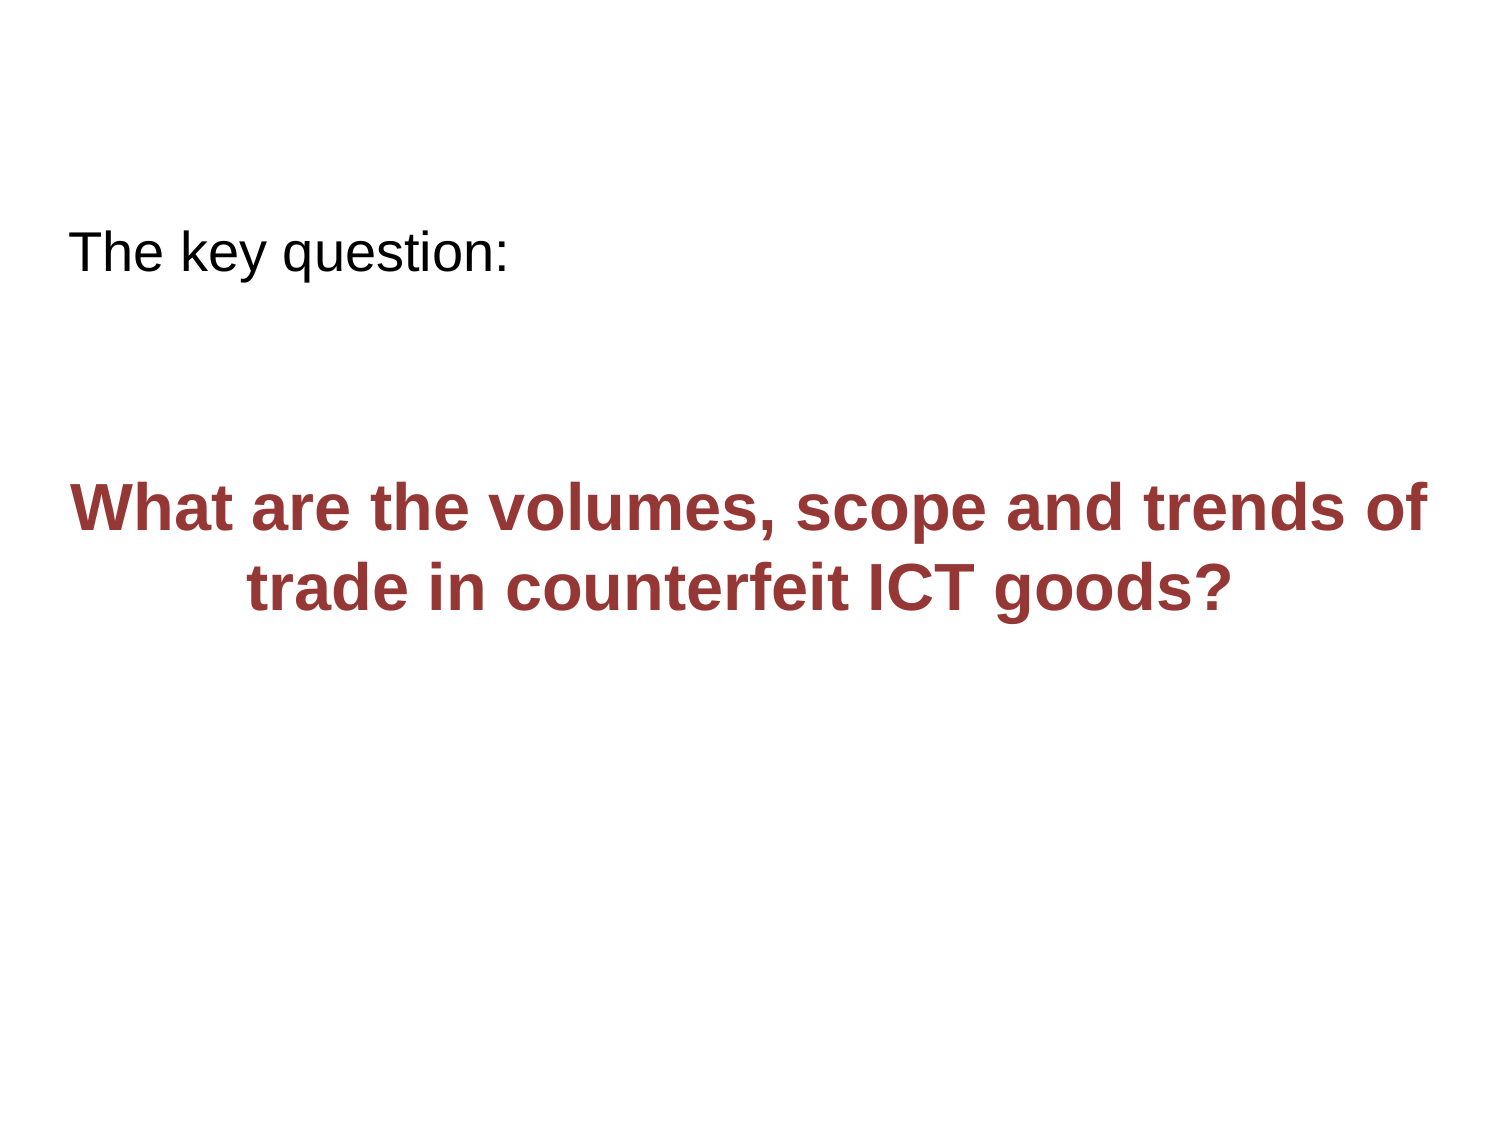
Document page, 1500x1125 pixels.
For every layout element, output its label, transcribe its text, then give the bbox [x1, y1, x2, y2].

text_box What are the volumes, scope and trends of trade in counterfeit ICT goods? [41, 456, 1459, 757]
list The key question: [53, 208, 550, 338]
